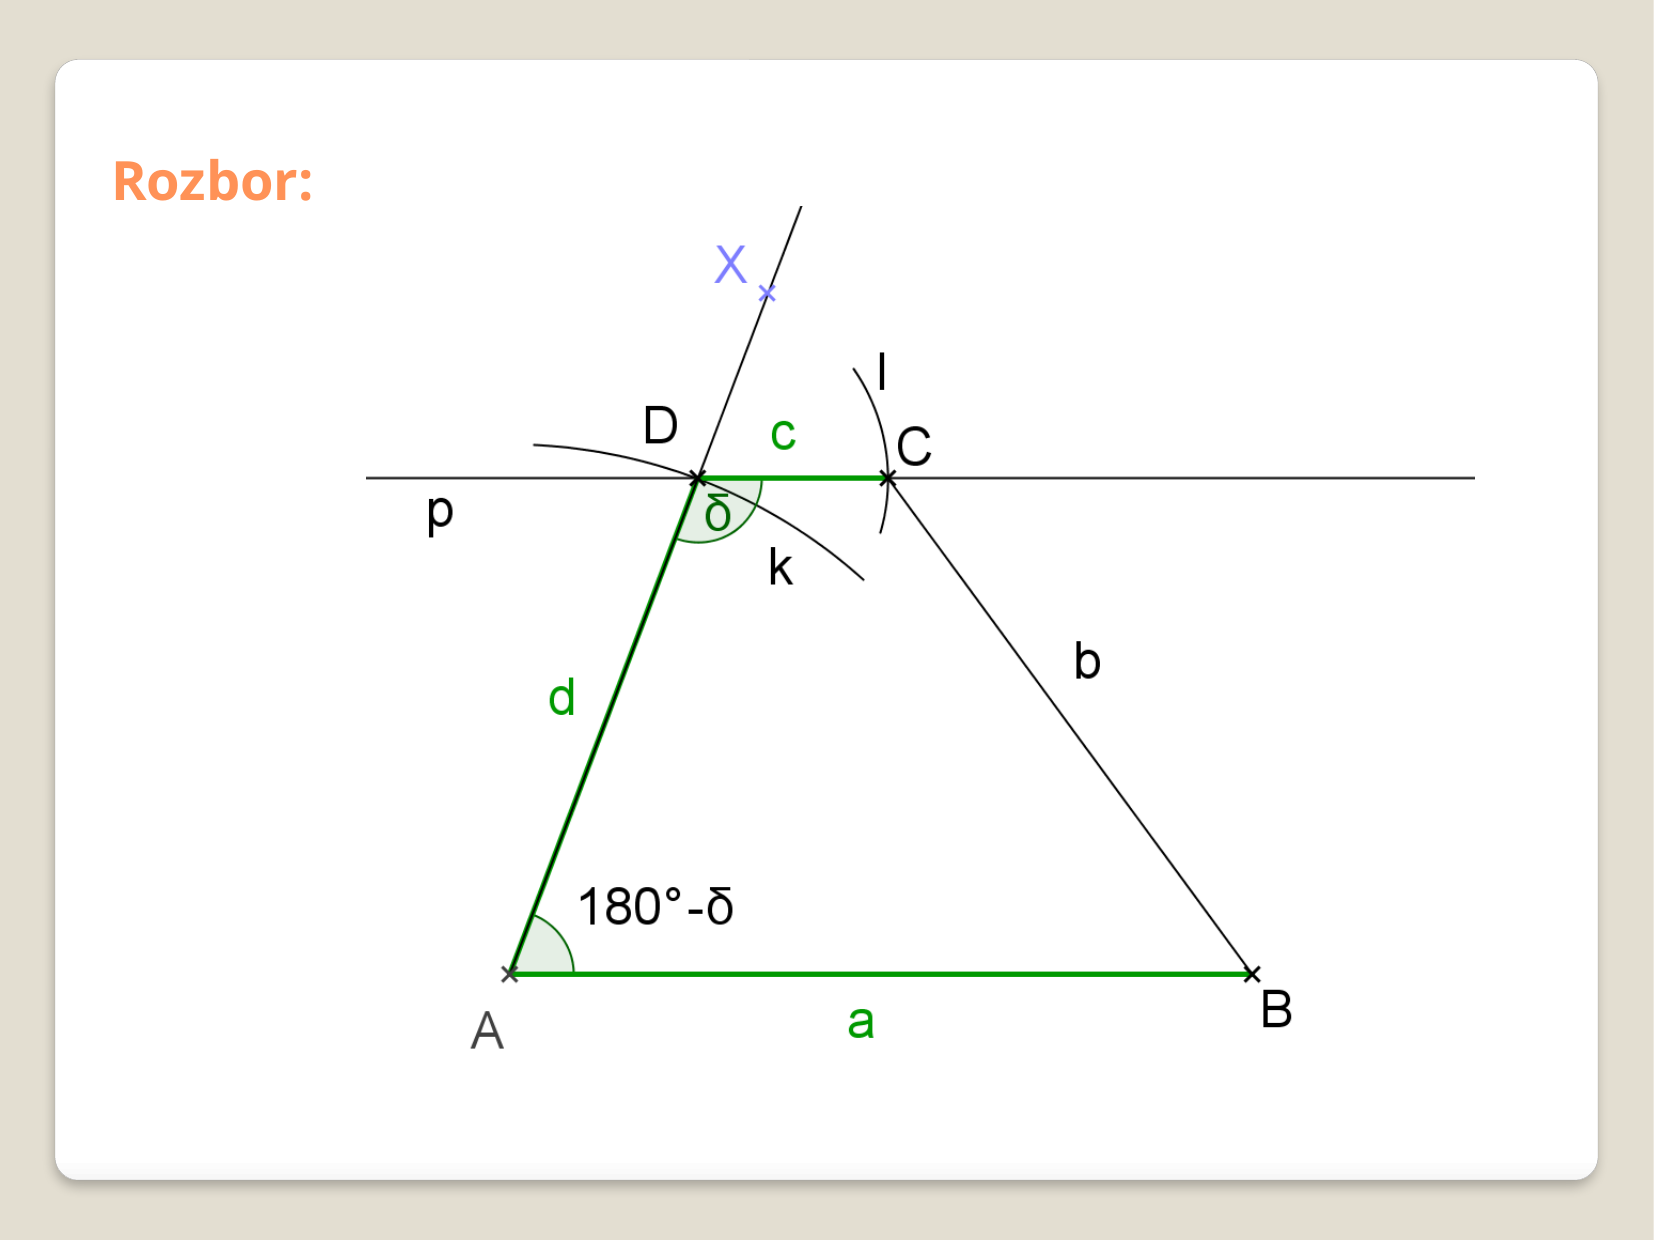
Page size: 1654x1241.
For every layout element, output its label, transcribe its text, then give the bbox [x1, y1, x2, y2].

title Rozbor: [94, 0, 449, 220]
picture [365, 206, 1475, 1147]
